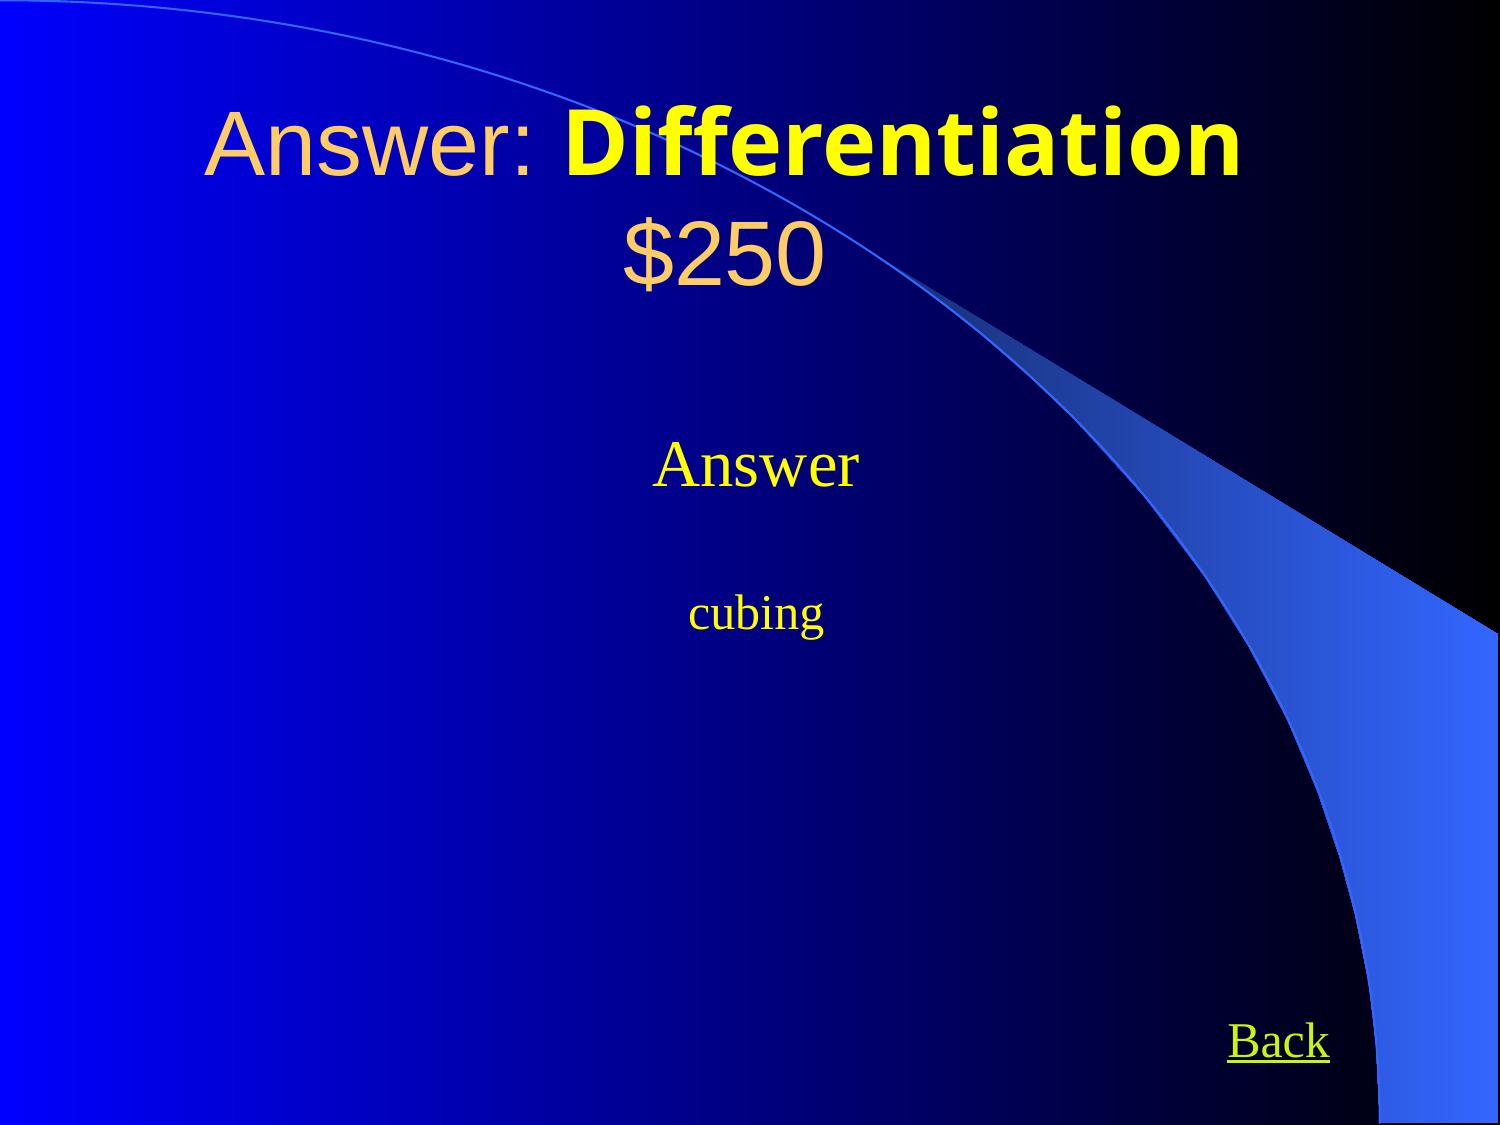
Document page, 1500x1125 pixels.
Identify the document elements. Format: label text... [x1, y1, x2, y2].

text_box Answer cubing [99, 412, 1413, 948]
title Answer: Differentiation $250 [87, 99, 1363, 288]
text_box Back [1212, 999, 1438, 1075]
